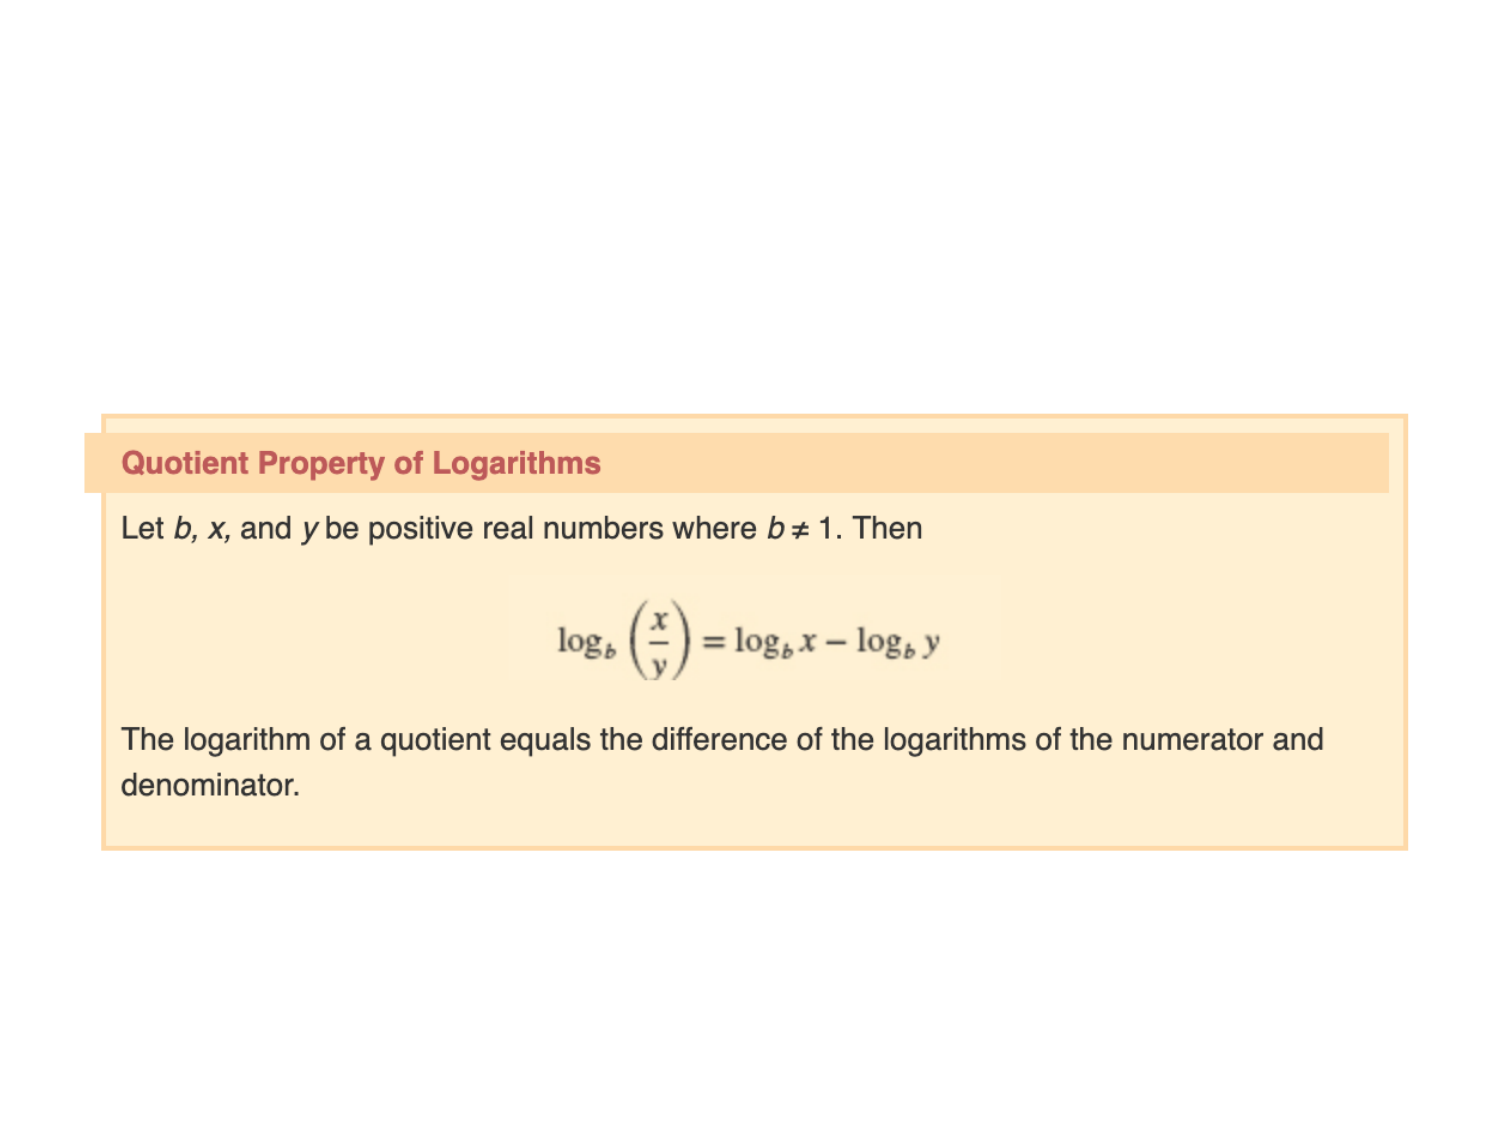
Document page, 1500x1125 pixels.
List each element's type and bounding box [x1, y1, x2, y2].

list [74, 262, 1426, 1006]
